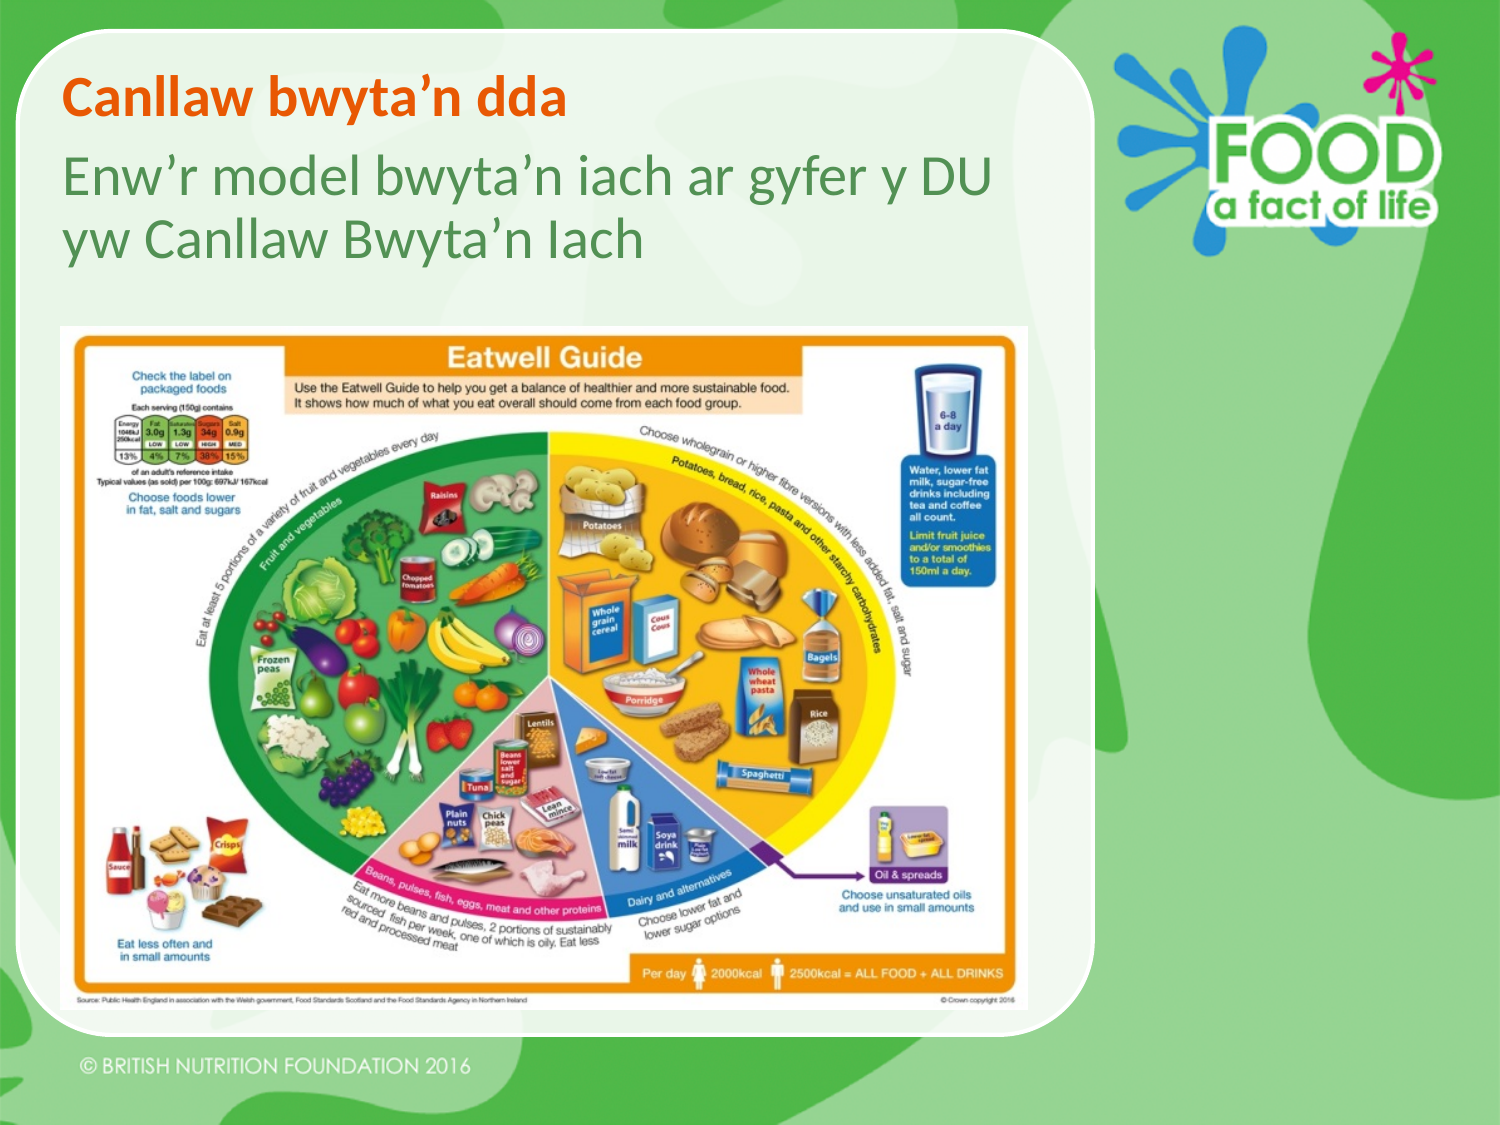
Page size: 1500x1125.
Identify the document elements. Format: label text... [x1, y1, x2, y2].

text_box Canllaw bwyta’n dda Enw’r model bwyta’n iach ar gyfer y DU yw Canllaw Bwyta’n Iach [17, 31, 1093, 1035]
picture [0, 0, 1500, 1125]
